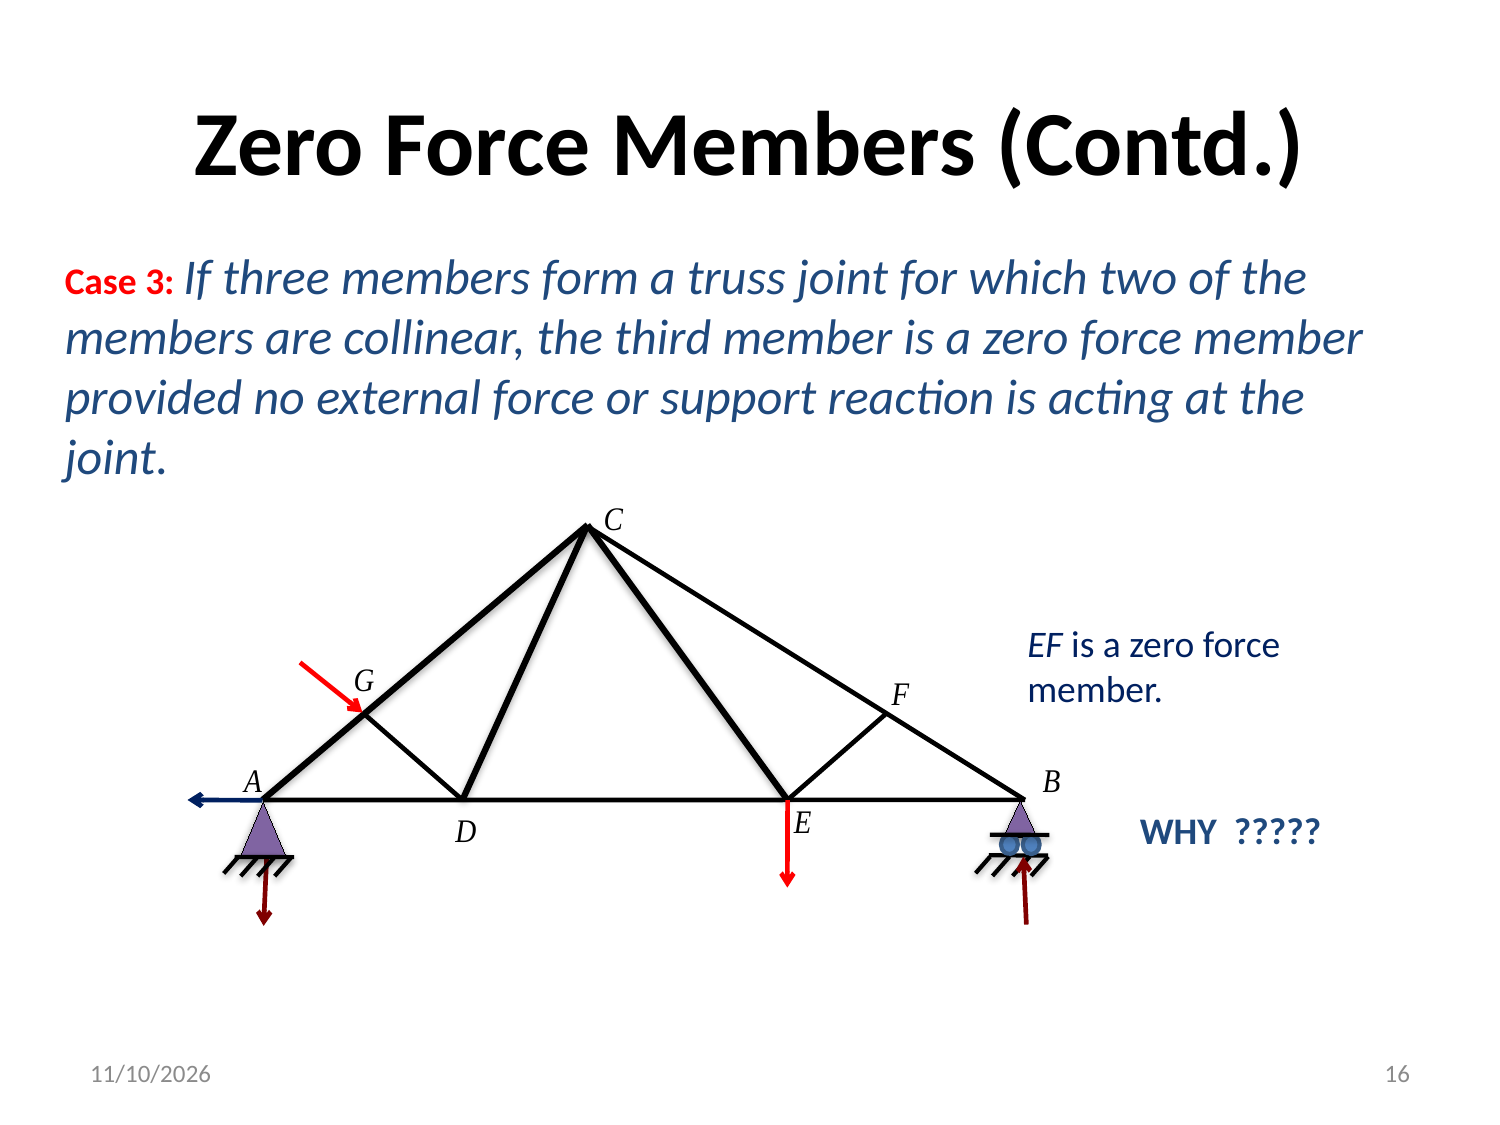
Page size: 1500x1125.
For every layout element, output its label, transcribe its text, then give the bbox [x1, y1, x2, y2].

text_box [187, 499, 1067, 927]
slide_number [75, 1042, 425, 1103]
title Zero Force Members (Contd.) [75, 45, 1425, 233]
text_box Case 3: If three members form a truss joint for which two of the members are collinear, the third member is a zero force member provided no external force or support reaction is acting at the joint. [50, 237, 1425, 493]
text_box WHY ????? [1125, 799, 1450, 860]
slide_number 16 [1074, 1042, 1425, 1103]
text_box EF is a zero force member. [1071, 612, 1425, 718]
